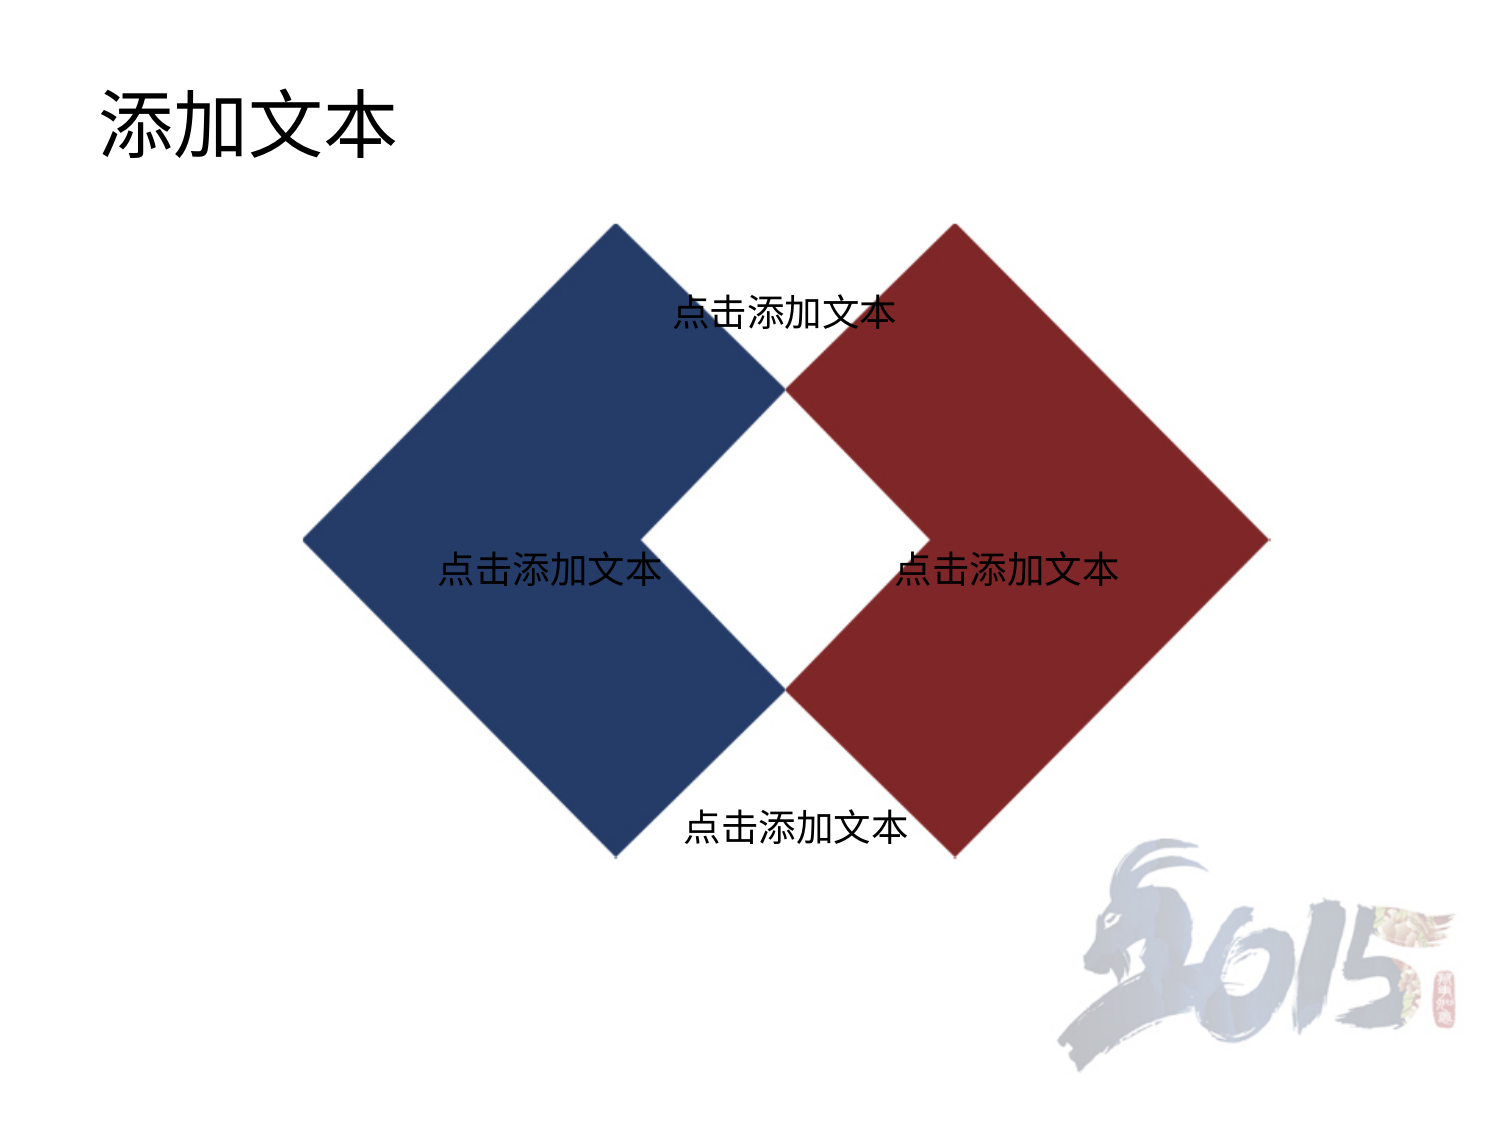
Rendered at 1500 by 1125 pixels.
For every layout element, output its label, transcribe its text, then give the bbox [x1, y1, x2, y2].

text_box 点击添加文本 [669, 796, 924, 857]
text_box 点击添加文本 [880, 538, 1135, 599]
picture [0, 0, 1500, 1125]
text_box 点击添加文本 [657, 281, 913, 341]
text_box 点击添加文本 [423, 538, 678, 599]
text_box 添加文本 [83, 70, 414, 175]
